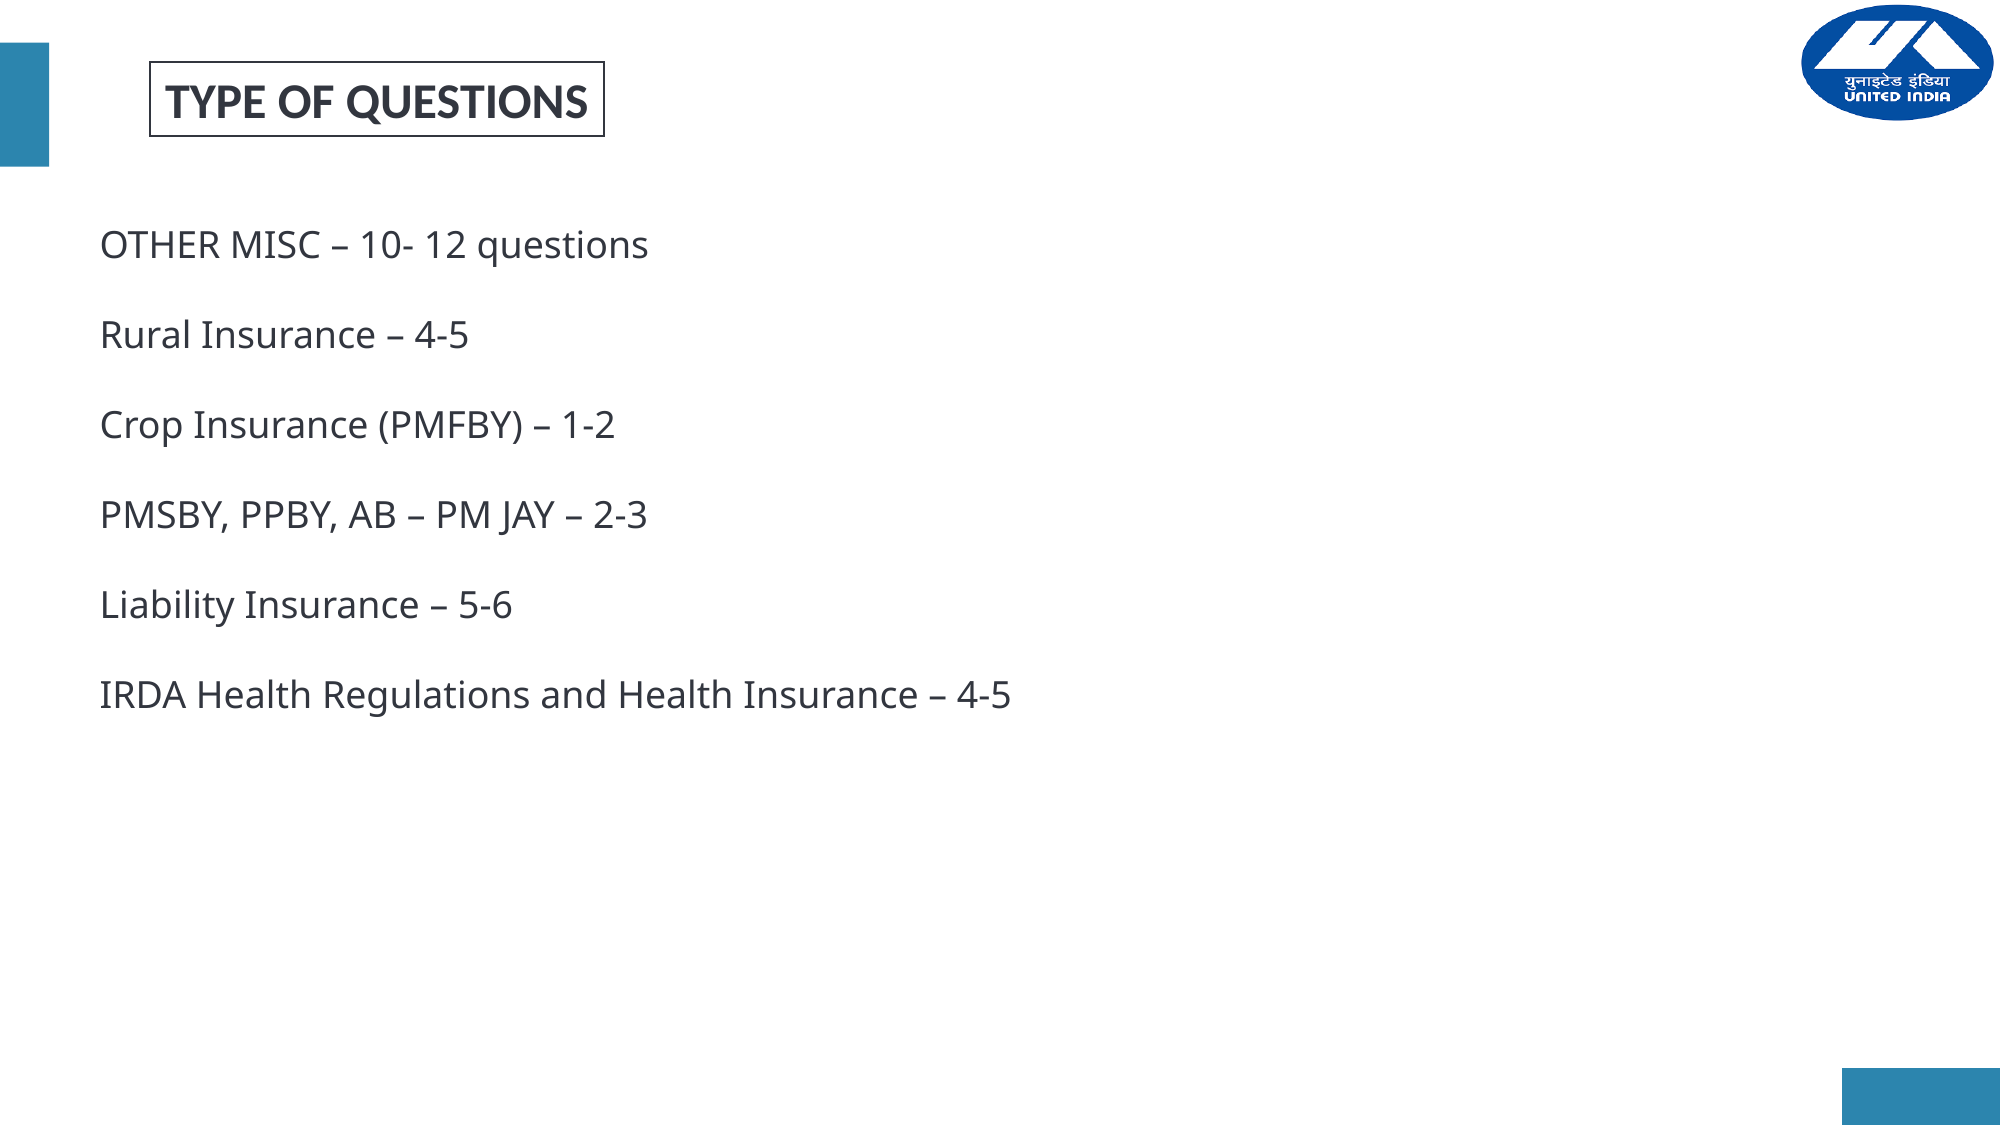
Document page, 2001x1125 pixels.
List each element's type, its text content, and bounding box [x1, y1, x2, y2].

picture [1794, 0, 2000, 124]
text_box OTHER MISC – 10- 12 questions Rural Insurance – 4-5 Crop Insurance (PMFBY) – 1-2 PMSBY, PPBY, AB – PM JAY – 2-3 Liability Insurance – 5-6 IRDA Health Regulations and Health Insurance – 4-5 [84, 213, 1028, 724]
text_box TYPE OF QUESTIONS [149, 61, 605, 137]
